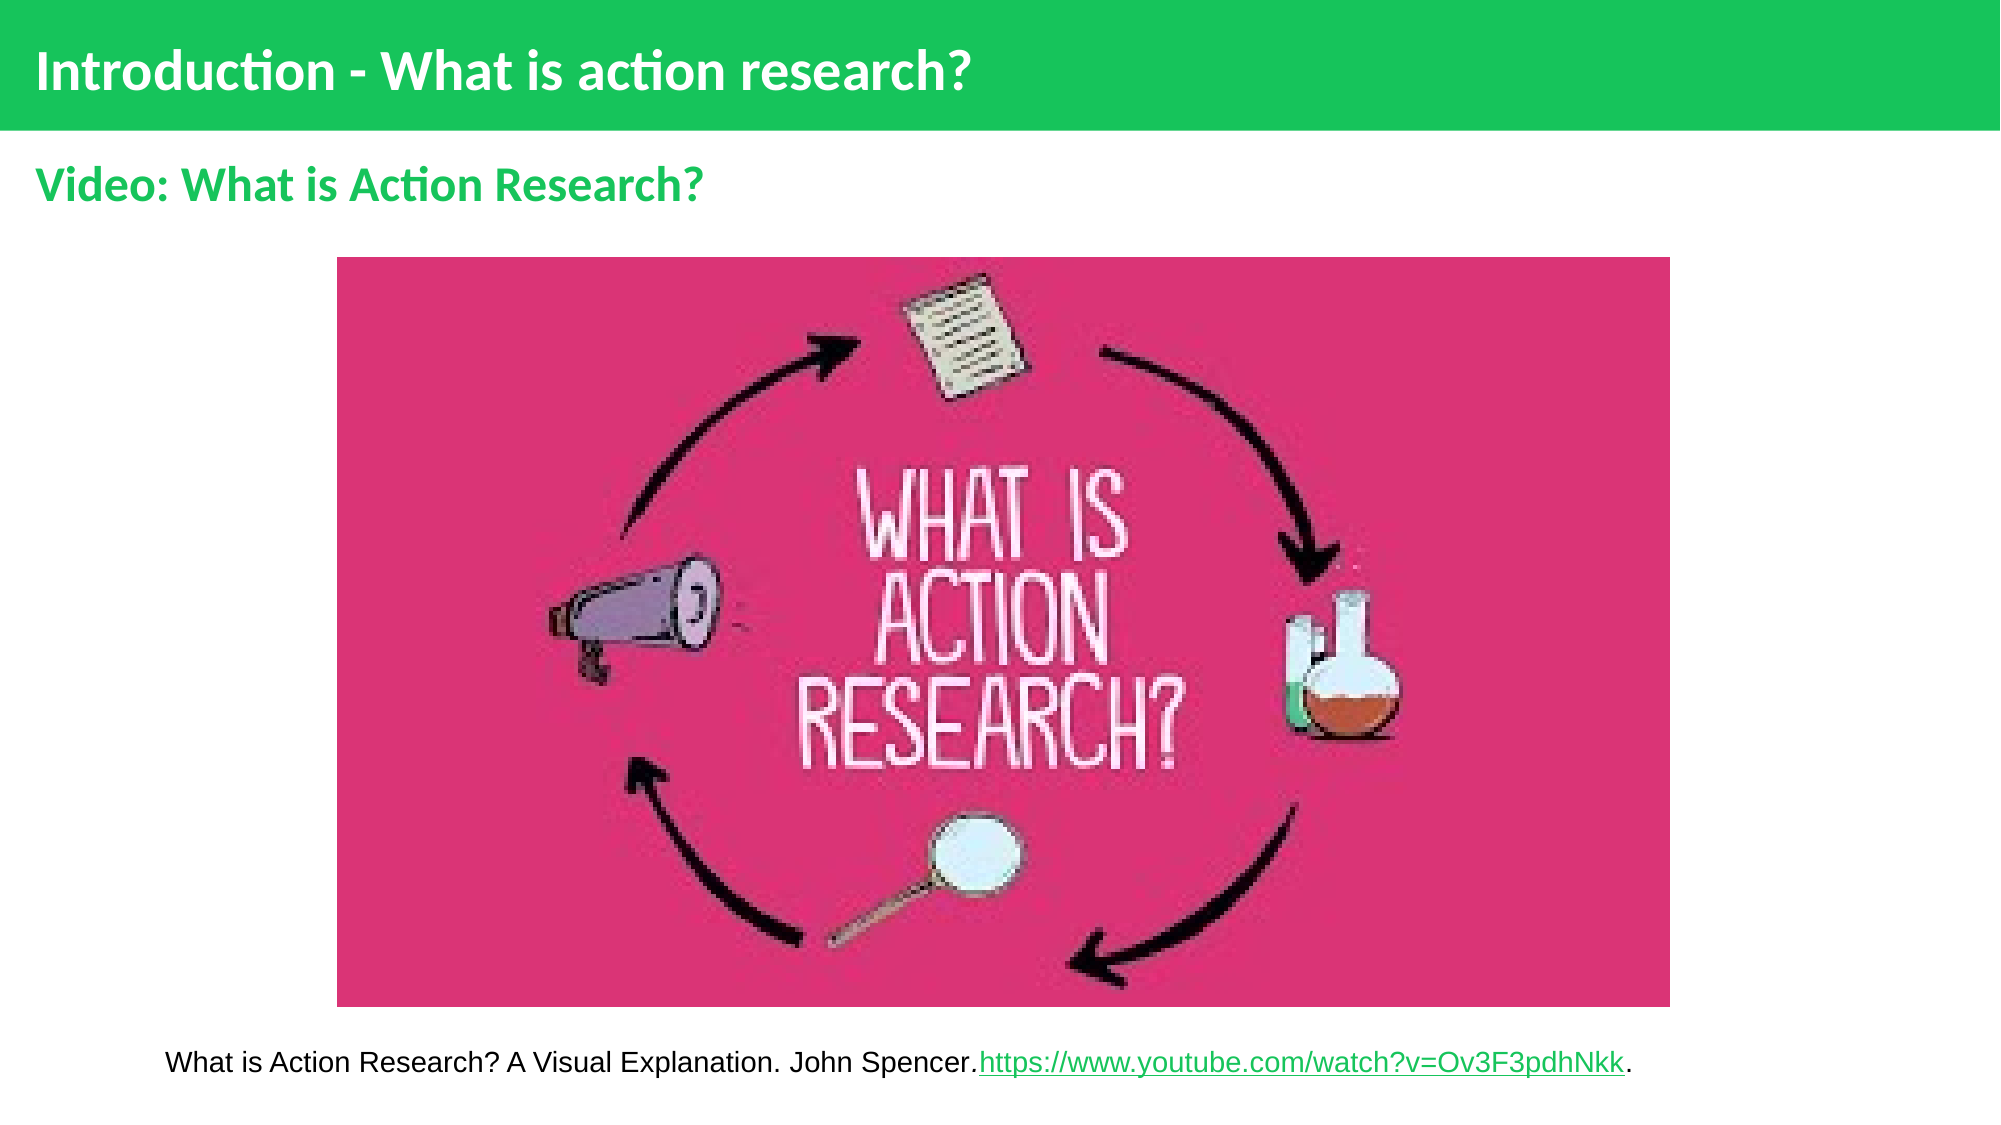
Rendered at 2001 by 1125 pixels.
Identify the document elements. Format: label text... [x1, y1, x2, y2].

picture [337, 256, 1670, 1007]
list Video: What is Action Research? [20, 140, 1980, 231]
text_box What is Action Research? A Visual Explanation. John Spencer.https://www.youtube.com/watch?v=Ov3F3pdhNkk. [150, 1028, 1846, 1125]
title Introduction - What is action research? [20, 12, 1980, 131]
